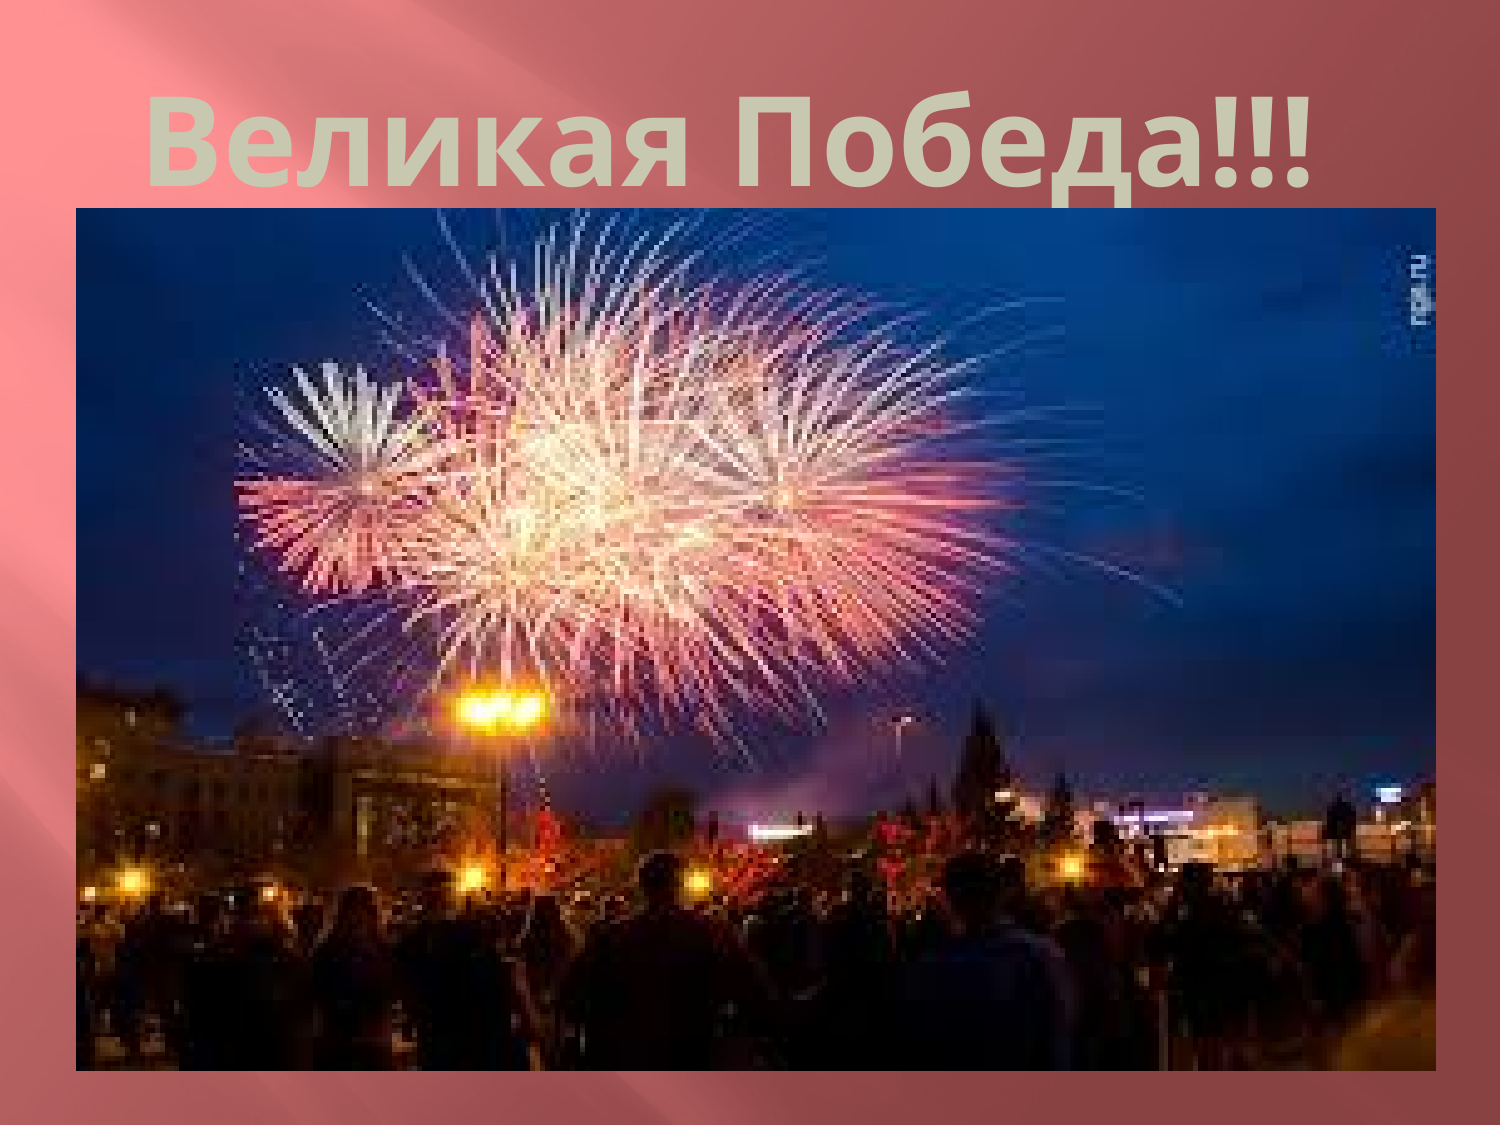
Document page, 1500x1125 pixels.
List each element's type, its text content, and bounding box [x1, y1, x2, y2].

picture [76, 207, 1436, 1071]
title Великая Победа!!! [53, 42, 1404, 231]
